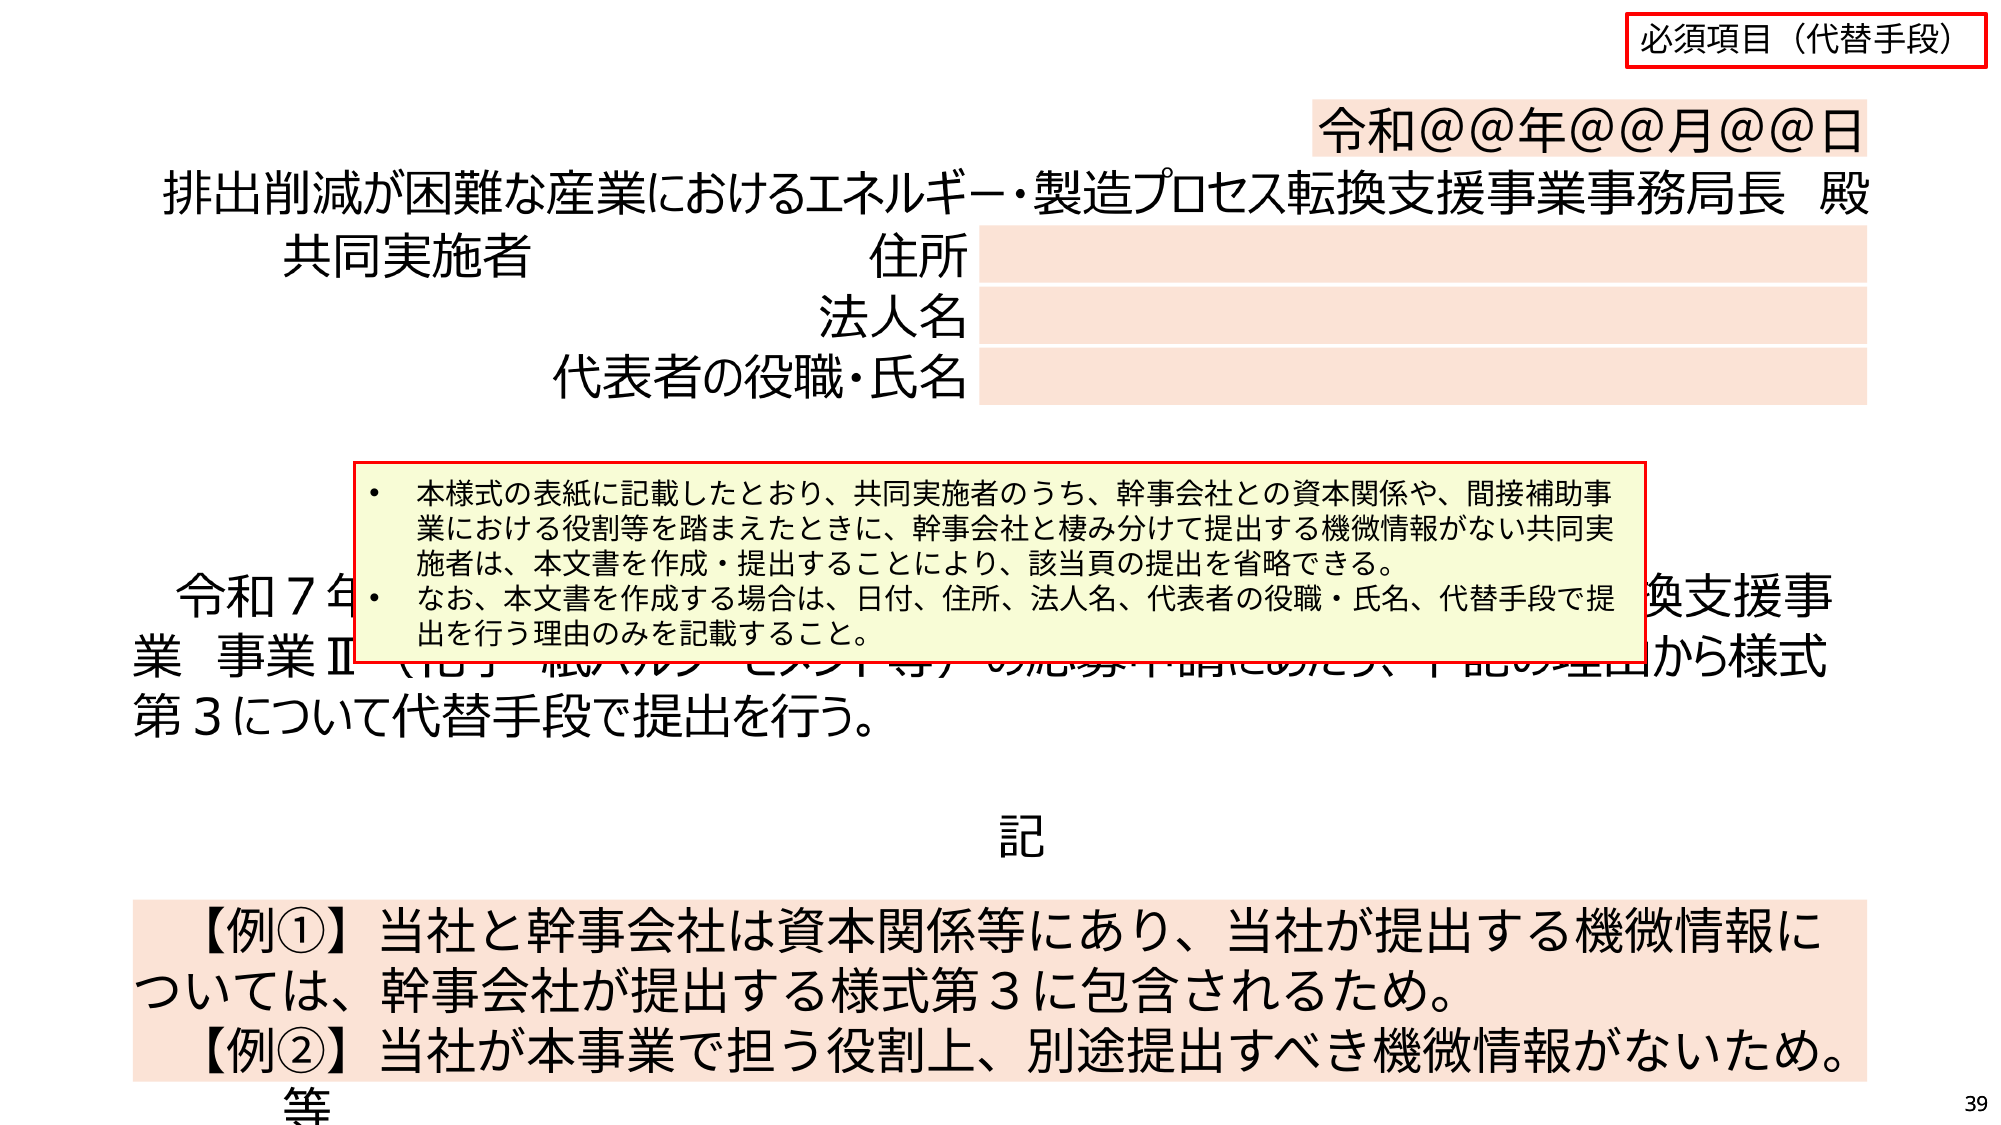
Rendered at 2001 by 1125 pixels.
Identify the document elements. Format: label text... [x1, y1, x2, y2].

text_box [101, 145, 1901, 896]
text_box 【例①】当社と幹事会社は資本関係等にあり、当社が提出する機微情報については、幹事会社が提出する様式第３に包含されるため。 【例②】当社が本事業で担う役割上、別途提出すべき機微情報がないため。 等 [132, 899, 1868, 1082]
text_box 令和＠＠年＠＠月＠＠日 [1312, 99, 1868, 145]
text_box 必須項目（代替手段） [1627, 13, 1986, 68]
